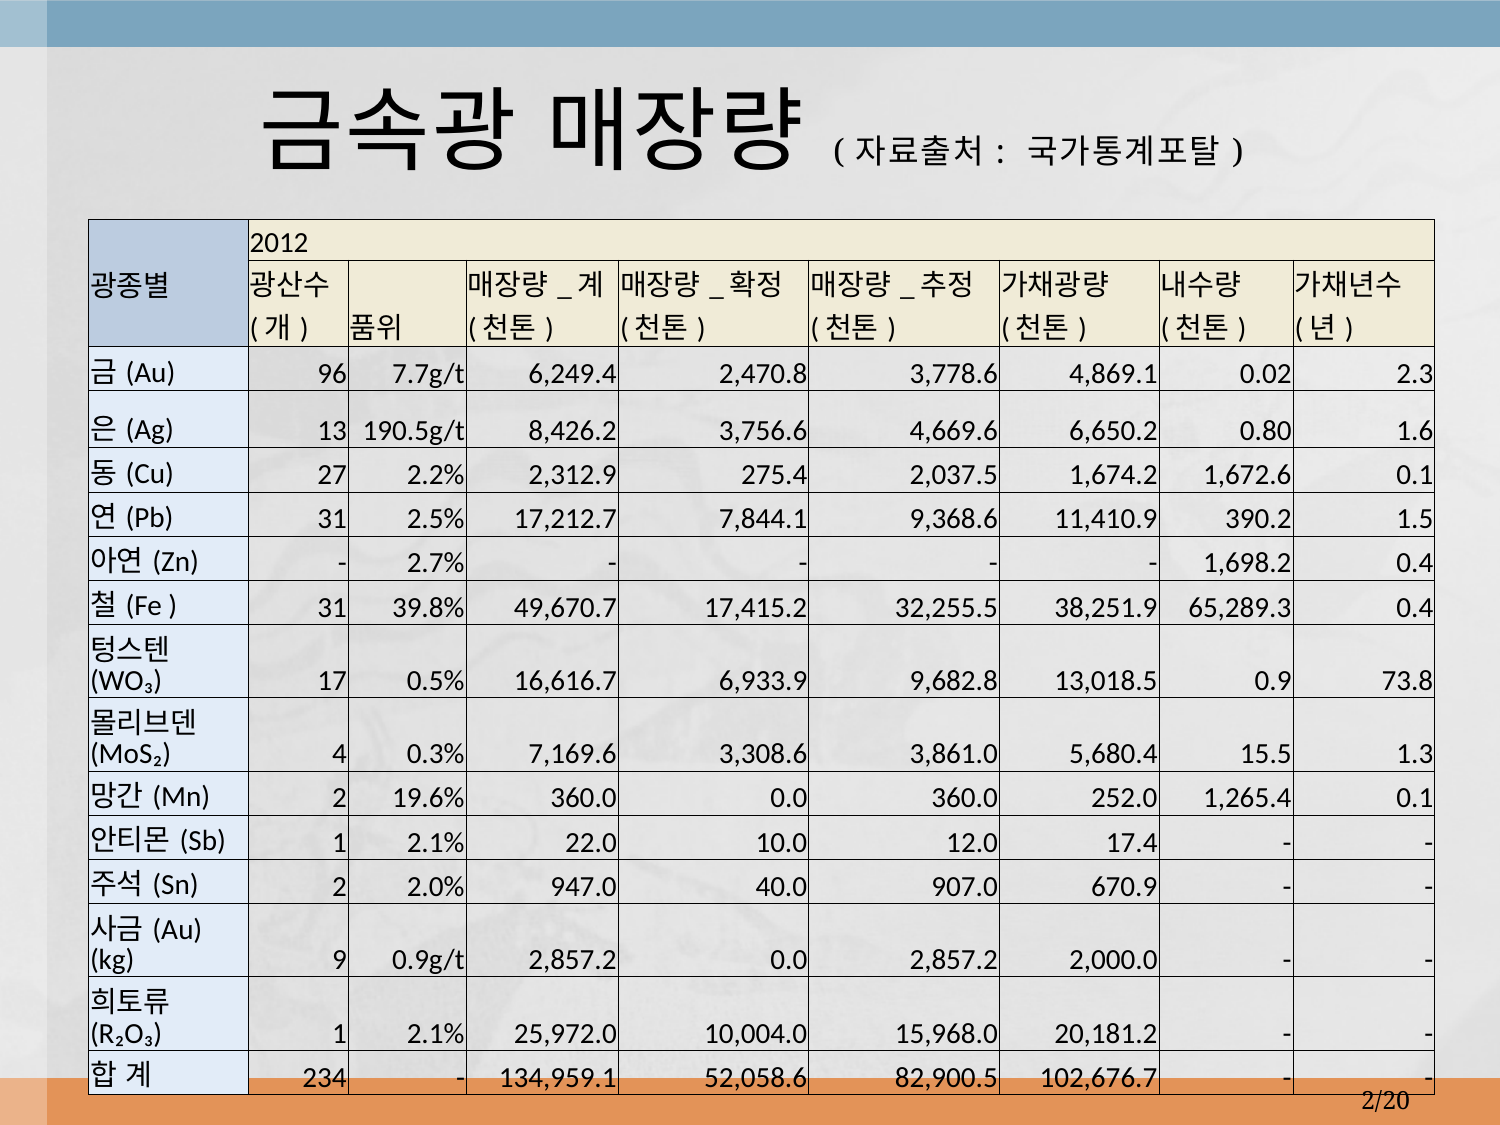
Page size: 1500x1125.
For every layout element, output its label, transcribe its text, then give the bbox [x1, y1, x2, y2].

table_cell 73.8 [1294, 625, 1434, 697]
table_cell 1.5 [1294, 493, 1434, 536]
table_cell 6,249.4 [467, 347, 618, 390]
table_cell 주석(Sn) [89, 860, 248, 903]
table_cell 4,869.1 [1000, 347, 1159, 390]
table_cell 광산수 (개) [249, 261, 348, 346]
table_cell 내수량 (천톤) [1160, 261, 1293, 346]
table_cell 1,672.6 [1160, 448, 1293, 492]
table_cell - [349, 1051, 466, 1094]
table_cell 0.9 [1160, 625, 1293, 697]
table_cell 1 [249, 816, 348, 859]
table_cell 6,650.2 [1000, 391, 1159, 447]
table_cell - [1160, 904, 1293, 976]
table_cell 65,289.3 [1160, 581, 1293, 624]
table_cell 2.1% [349, 977, 466, 1050]
table_header 광종별 [89, 220, 248, 346]
table_cell 사금(Au) (kg) [89, 904, 248, 976]
table_cell 9,368.6 [809, 493, 999, 536]
table_cell 1,674.2 [1000, 448, 1159, 492]
table_cell 52,058.6 [619, 1051, 808, 1094]
table_cell 4 [249, 698, 348, 771]
table_cell 몰리브덴(MoS₂) [89, 698, 248, 771]
table_cell 동(Cu) [89, 448, 248, 492]
table_cell - [619, 537, 808, 580]
slide_number 2 [1074, 1078, 1425, 1125]
table_cell 12.0 [809, 816, 999, 859]
table_cell 9 [249, 904, 348, 976]
table_cell 매장량_확정 (천톤) [619, 261, 808, 346]
table_cell - [1160, 816, 1293, 859]
table_cell 947.0 [467, 860, 618, 903]
table_cell 1 [249, 977, 348, 1050]
table_cell 7.7g/t [349, 347, 466, 390]
table_cell 15.5 [1160, 698, 1293, 771]
table_cell 102,676.7 [1000, 1051, 1159, 1094]
table_cell 39.8% [349, 581, 466, 624]
table_cell 27 [249, 448, 348, 492]
table_cell 5,680.4 [1000, 698, 1159, 771]
table_cell 670.9 [1000, 860, 1159, 903]
table_cell - [1294, 1051, 1434, 1094]
table_cell 0.02 [1160, 347, 1293, 390]
table_cell 360.0 [467, 772, 618, 815]
table_cell - [1160, 977, 1293, 1050]
table_cell 7,844.1 [619, 493, 808, 536]
table_cell 40.0 [619, 860, 808, 903]
table_cell 9,682.8 [809, 625, 999, 697]
table_cell - [1160, 1051, 1293, 1078]
table_header 2012 [249, 220, 1434, 260]
table_cell 10,004.0 [619, 977, 808, 1050]
table_cell 0.4 [1294, 581, 1434, 624]
table_cell 0.80 [1160, 391, 1293, 447]
table_cell 0.5% [349, 625, 466, 697]
table_cell 390.2 [1160, 493, 1293, 536]
table_cell 360.0 [809, 772, 999, 815]
table_cell 3,778.6 [809, 347, 999, 390]
table_cell 13,018.5 [1000, 625, 1159, 697]
table_cell - [1294, 977, 1434, 1050]
table_cell - [1294, 816, 1434, 859]
table_cell 4,669.6 [809, 391, 999, 447]
table_cell 2.0% [349, 860, 466, 903]
table_cell 0.0 [619, 772, 808, 815]
table_cell 6,933.9 [619, 625, 808, 697]
table_cell 8,426.2 [467, 391, 618, 447]
table_cell 0.1 [1294, 448, 1434, 492]
table_cell 2 [249, 772, 348, 815]
table_cell 2 [249, 860, 348, 903]
table_cell 텅스텐 (WO₃) [89, 625, 248, 697]
table_cell 망간(Mn) [89, 772, 248, 815]
table_cell 품위 [349, 261, 466, 346]
table_cell 2.2% [349, 448, 466, 492]
table_cell 희토류 (R₂O₃) [89, 977, 248, 1050]
table_cell 252.0 [1000, 772, 1159, 815]
table_cell 금(Au) [89, 347, 248, 390]
table_cell 22.0 [467, 816, 618, 859]
table_cell - [809, 537, 999, 580]
table_cell 2.3 [1294, 347, 1434, 390]
table_cell 17,415.2 [619, 581, 808, 624]
table_cell 190.5g/t [349, 391, 466, 447]
table_cell 0.9g/t [349, 904, 466, 976]
table_cell 0.3% [349, 698, 466, 771]
table_cell 아연(Zn) [89, 537, 248, 580]
table_cell 2.7% [349, 537, 466, 580]
table_cell 134,959.1 [467, 1051, 618, 1094]
table_cell 2,857.2 [467, 904, 618, 976]
table_cell 2,312.9 [467, 448, 618, 492]
table_cell 2,470.8 [619, 347, 808, 390]
table_cell 매장량_추정 (천톤) [809, 261, 999, 346]
table_cell - [1160, 860, 1293, 903]
table_cell 82,900.5 [809, 1051, 999, 1094]
table_cell 17 [249, 625, 348, 697]
table_cell 20,181.2 [1000, 977, 1159, 1050]
table_cell - [467, 537, 618, 580]
table_cell 은(Ag) [89, 391, 248, 447]
table_cell 32,255.5 [809, 581, 999, 624]
table_cell 3,308.6 [619, 698, 808, 771]
table_cell 가채광량 (천톤) [1000, 261, 1159, 346]
table_cell 25,972.0 [467, 977, 618, 1050]
table_cell 11,410.9 [1000, 493, 1159, 536]
table_cell 2,857.2 [809, 904, 999, 976]
table_cell 2.1% [349, 816, 466, 859]
table_cell 2.5% [349, 493, 466, 536]
table_cell 1.6 [1294, 391, 1434, 447]
title 금속광 매장량(자료출처: 국가통계포탈) [49, 46, 1454, 202]
table_cell - [1294, 904, 1434, 976]
table_cell 234 [249, 1051, 348, 1094]
table_cell 안티몬(Sb) [89, 816, 248, 859]
table_cell 16,616.7 [467, 625, 618, 697]
table_cell 17,212.7 [467, 493, 618, 536]
table_cell 합 계 [89, 1051, 248, 1094]
table_cell 96 [249, 347, 348, 390]
table_cell 2,000.0 [1000, 904, 1159, 976]
table_cell 31 [249, 581, 348, 624]
table_cell 0.1 [1294, 772, 1434, 815]
table_cell 907.0 [809, 860, 999, 903]
table_cell - [249, 537, 348, 580]
table_cell - [1294, 860, 1434, 903]
table_cell 17.4 [1000, 816, 1159, 859]
table_cell 가채년수 (년) [1294, 261, 1434, 346]
table_cell 49,670.7 [467, 581, 618, 624]
table_cell - [1000, 537, 1159, 580]
table_cell 38,251.9 [1000, 581, 1159, 624]
table_cell 275.4 [619, 448, 808, 492]
table_cell 0.0 [619, 904, 808, 976]
table_cell 10.0 [619, 816, 808, 859]
table_cell 연(Pb) [89, 493, 248, 536]
table_cell 7,169.6 [467, 698, 618, 771]
table_cell 철(Fe ) [89, 581, 248, 624]
table_cell 15,968.0 [809, 977, 999, 1050]
table_cell 19.6% [349, 772, 466, 815]
table_cell 13 [249, 391, 348, 447]
table_cell 0.4 [1294, 537, 1434, 580]
table_cell 1,698.2 [1160, 537, 1293, 580]
table_cell 31 [249, 493, 348, 536]
table_cell 3,861.0 [809, 698, 999, 771]
table_cell 3,756.6 [619, 391, 808, 447]
table_cell 2,037.5 [809, 448, 999, 492]
table_cell 매장량_계 (천톤) [467, 261, 618, 346]
table_cell 1,265.4 [1160, 772, 1293, 815]
table_cell 1.3 [1294, 698, 1434, 771]
